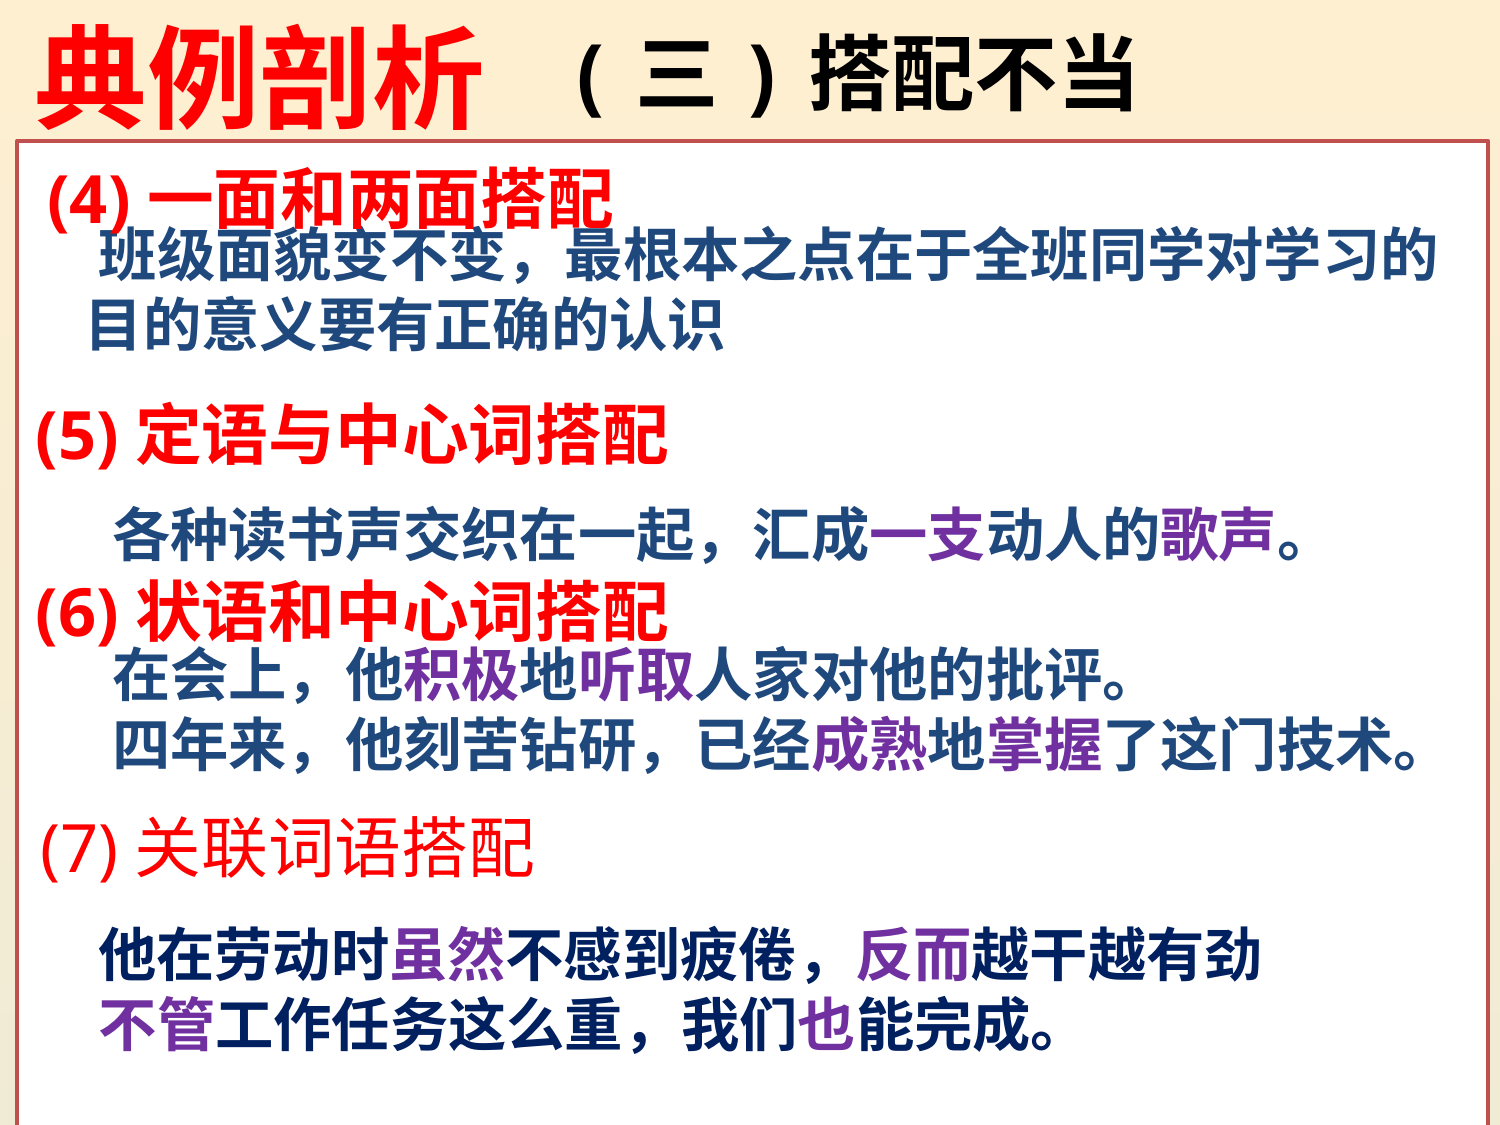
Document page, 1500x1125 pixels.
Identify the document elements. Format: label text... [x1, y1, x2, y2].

text_box 典例剖析 [19, 0, 500, 139]
text_box (三)搭配不当 [550, 13, 1157, 129]
text_box 班级面貌变不变，最根本之点在于全班同学对学习的 目的意义要有正确的认识 各种读书声交织在一起，汇成一支动人的歌声。 在会上，他积极地听取人家对他的批评。 四年来，他刻苦钻研，已经成熟地掌握了这门技术。 他在劳动时虽然不感到疲倦，反而越干越有劲 不管工作任务这么重，我们也能完成。 [15, 139, 1490, 1125]
text_box (6)状语和中心词搭配 [20, 562, 685, 658]
text_box (7)关联词语搭配 [25, 798, 550, 894]
text_box (4)一面和两面搭配 [17, 148, 630, 244]
text_box (5)定语与中心词搭配 [20, 385, 685, 481]
